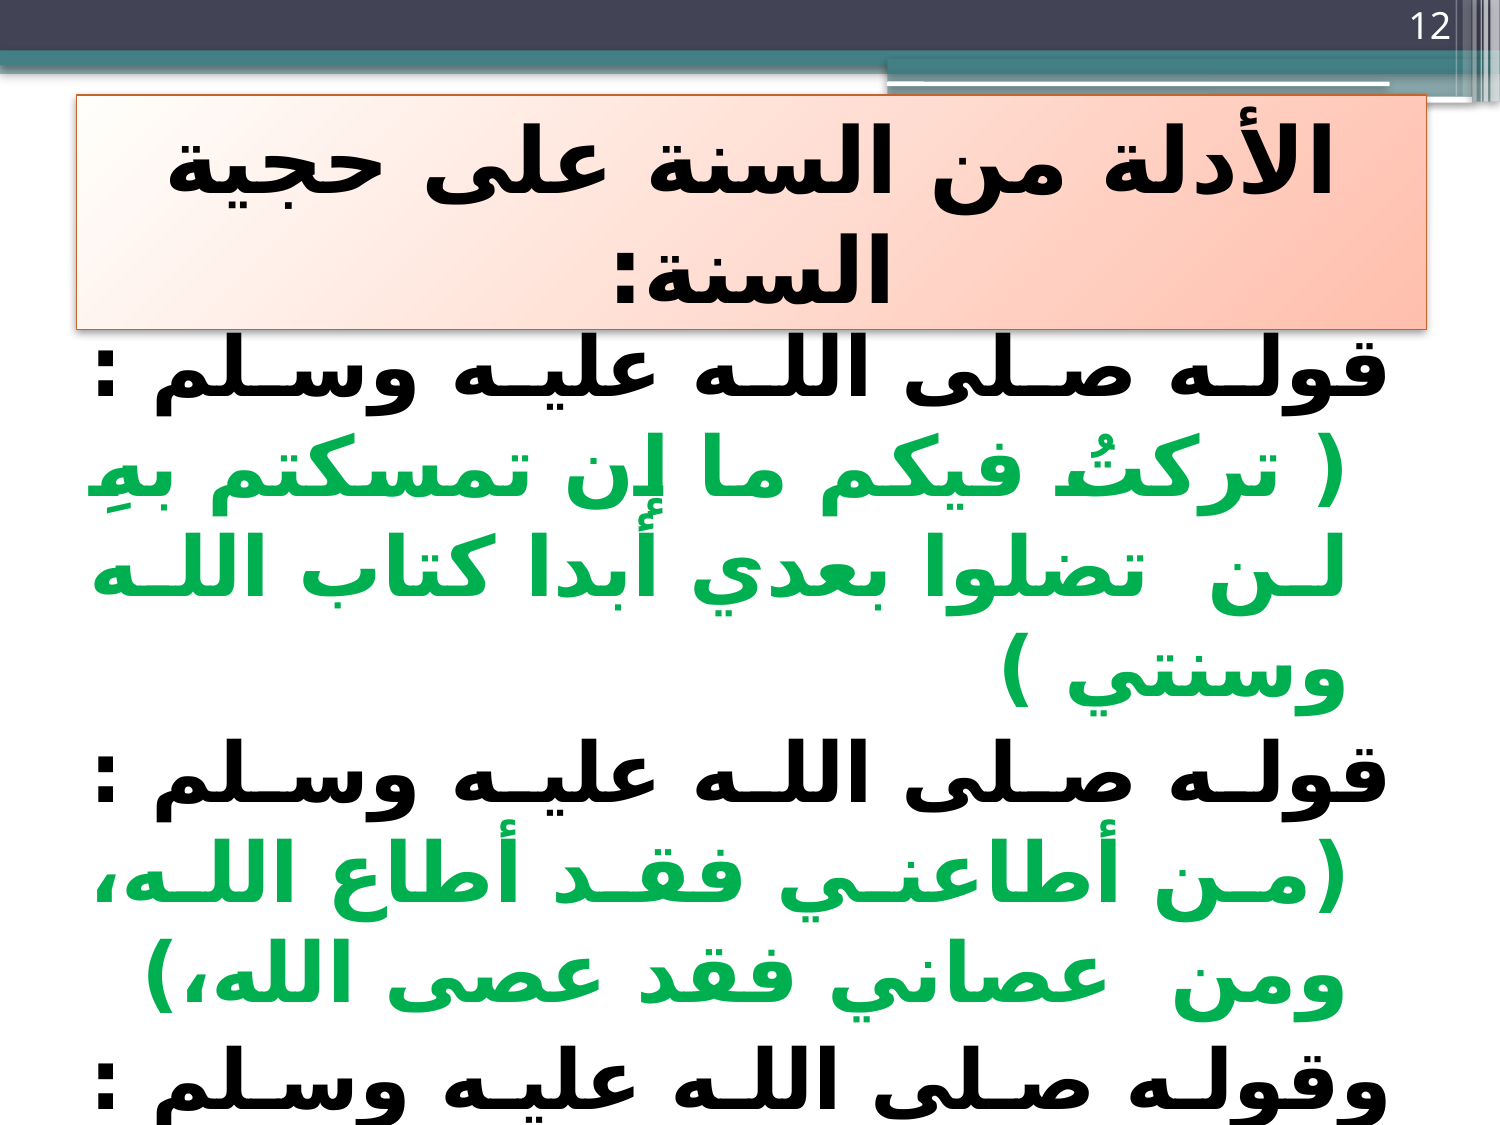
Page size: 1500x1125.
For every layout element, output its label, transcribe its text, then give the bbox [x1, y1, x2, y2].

title الأدلة من السنة على حجية السنة: [76, 94, 1427, 330]
list قوله صلى الله عليه وسلم : ( تركتُ فيكم ما إن تمسكتم بهِ لن تضلوا بعدي أبدا كتاب الله وسنتي ) قوله صلى الله عليه وسلم : (من أطاعني فقد أطاع الله، ومن عصاني فقد عصى الله،) وقوله صلى الله عليه وسلم : (ألا إني أوتيت القرآن ومثله معه). [75, 338, 1425, 1125]
footer وفاء بنت محمد العيسى [862, 100, 1080, 176]
slide_number 12 [1341, 0, 1466, 61]
